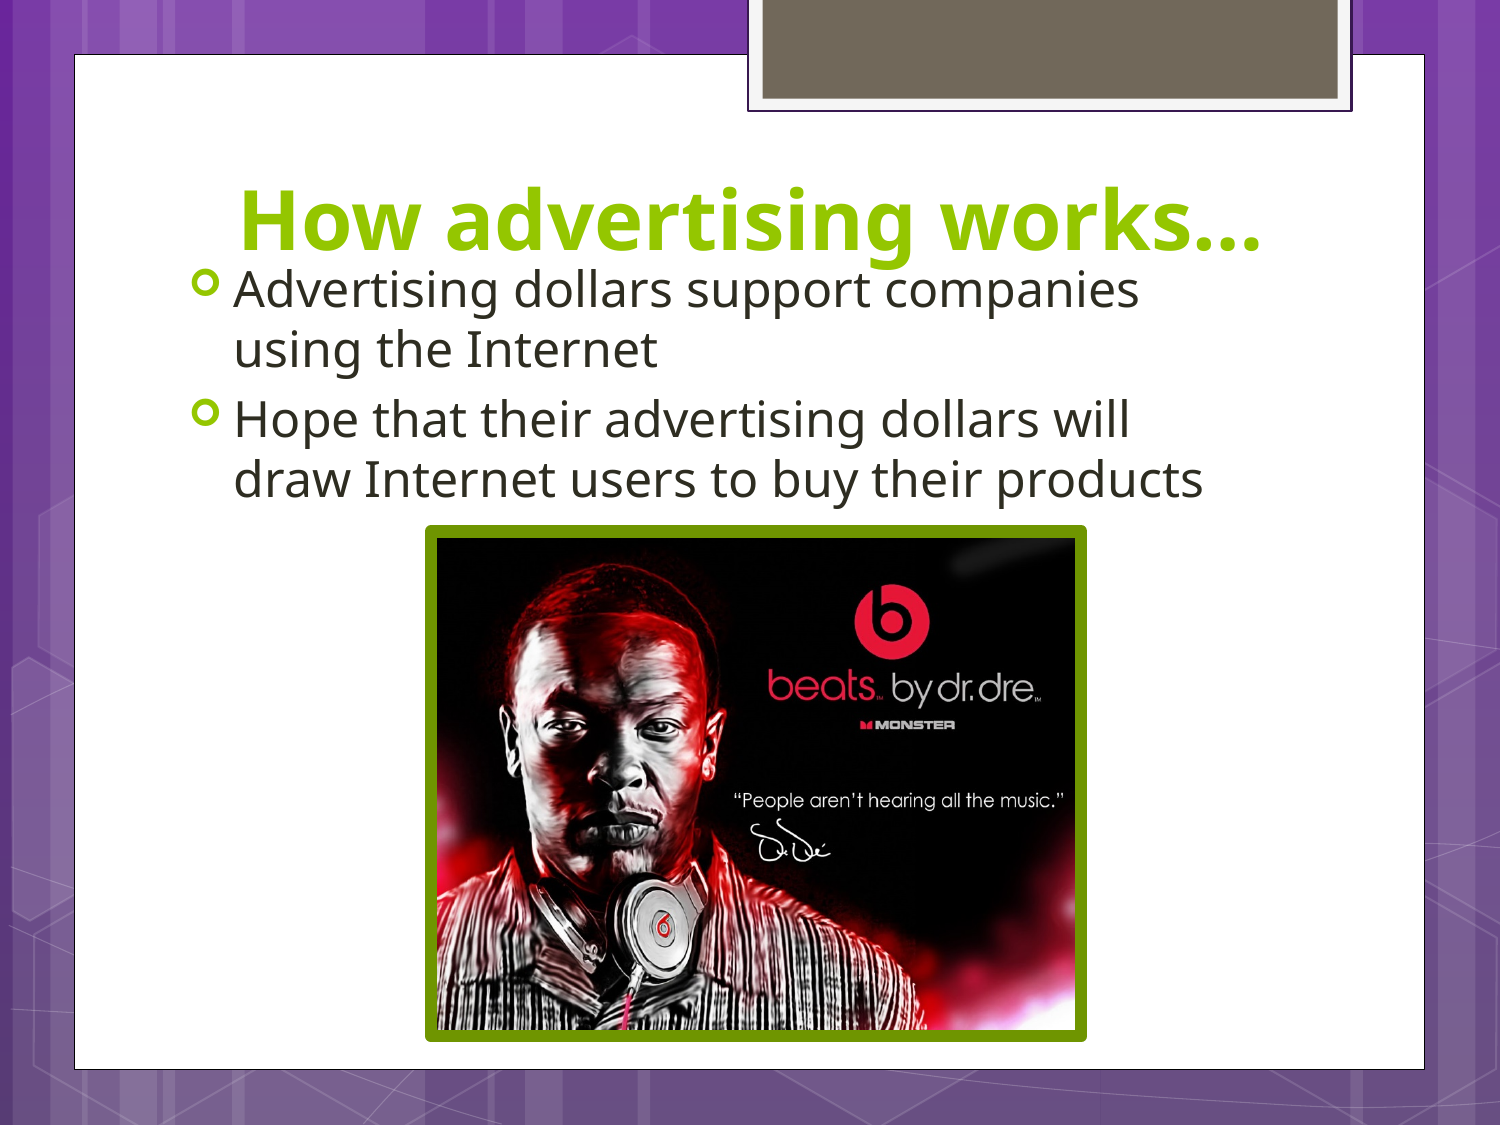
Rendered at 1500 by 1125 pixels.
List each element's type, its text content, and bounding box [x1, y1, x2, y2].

picture [437, 537, 1076, 1031]
title How advertising works… [174, 87, 1328, 275]
list Advertising dollars support companies using the Internet Hope that their advertising dollars will draw Internet users to buy their products [162, 249, 1275, 826]
